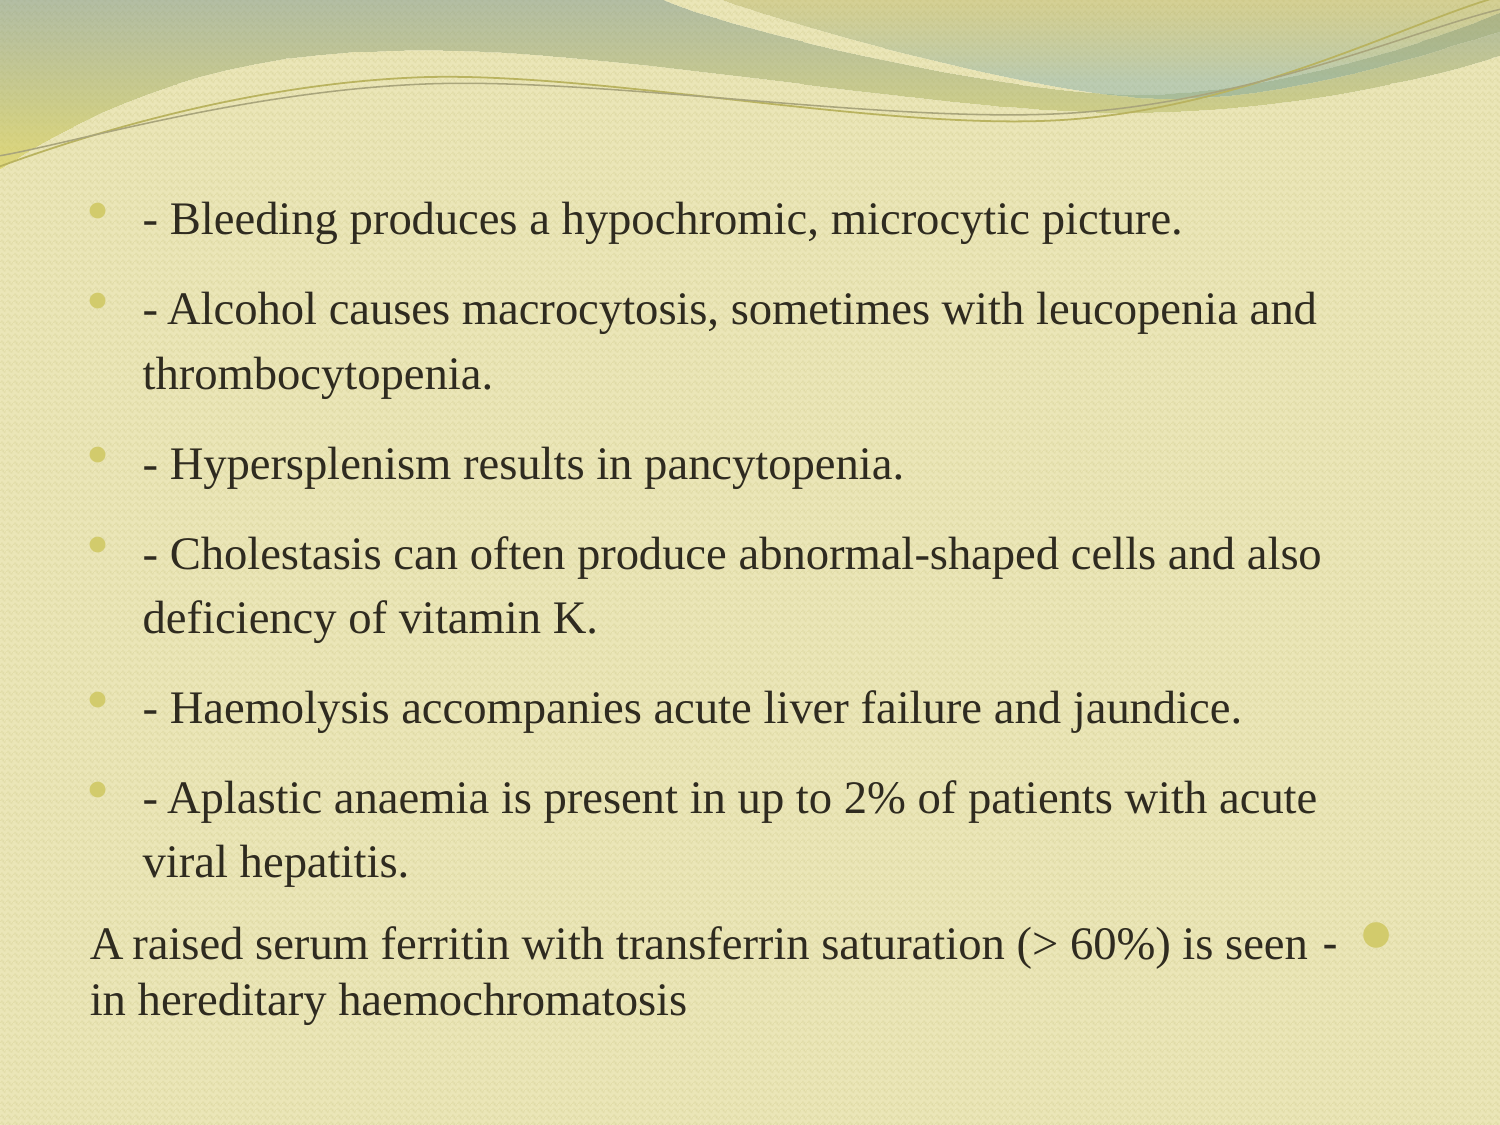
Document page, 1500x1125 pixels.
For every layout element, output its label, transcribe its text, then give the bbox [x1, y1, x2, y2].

list - Bleeding produces a hypochromic, microcytic picture. - Alcohol causes macrocytosis, sometimes with leucopenia and thrombocytopenia. - Hypersplenism results in pancytopenia. - Cholestasis can often produce abnormal-shaped cells and also deficiency of vitamin K. - Haemolysis accompanies acute liver failure and jaundice. - Aplastic anaemia is present in up to 2% of patients with acute viral hepatitis. - A raised serum ferritin with transferrin saturation (> 60%) is seen in hereditary haemochromatosis [75, 172, 1425, 1038]
